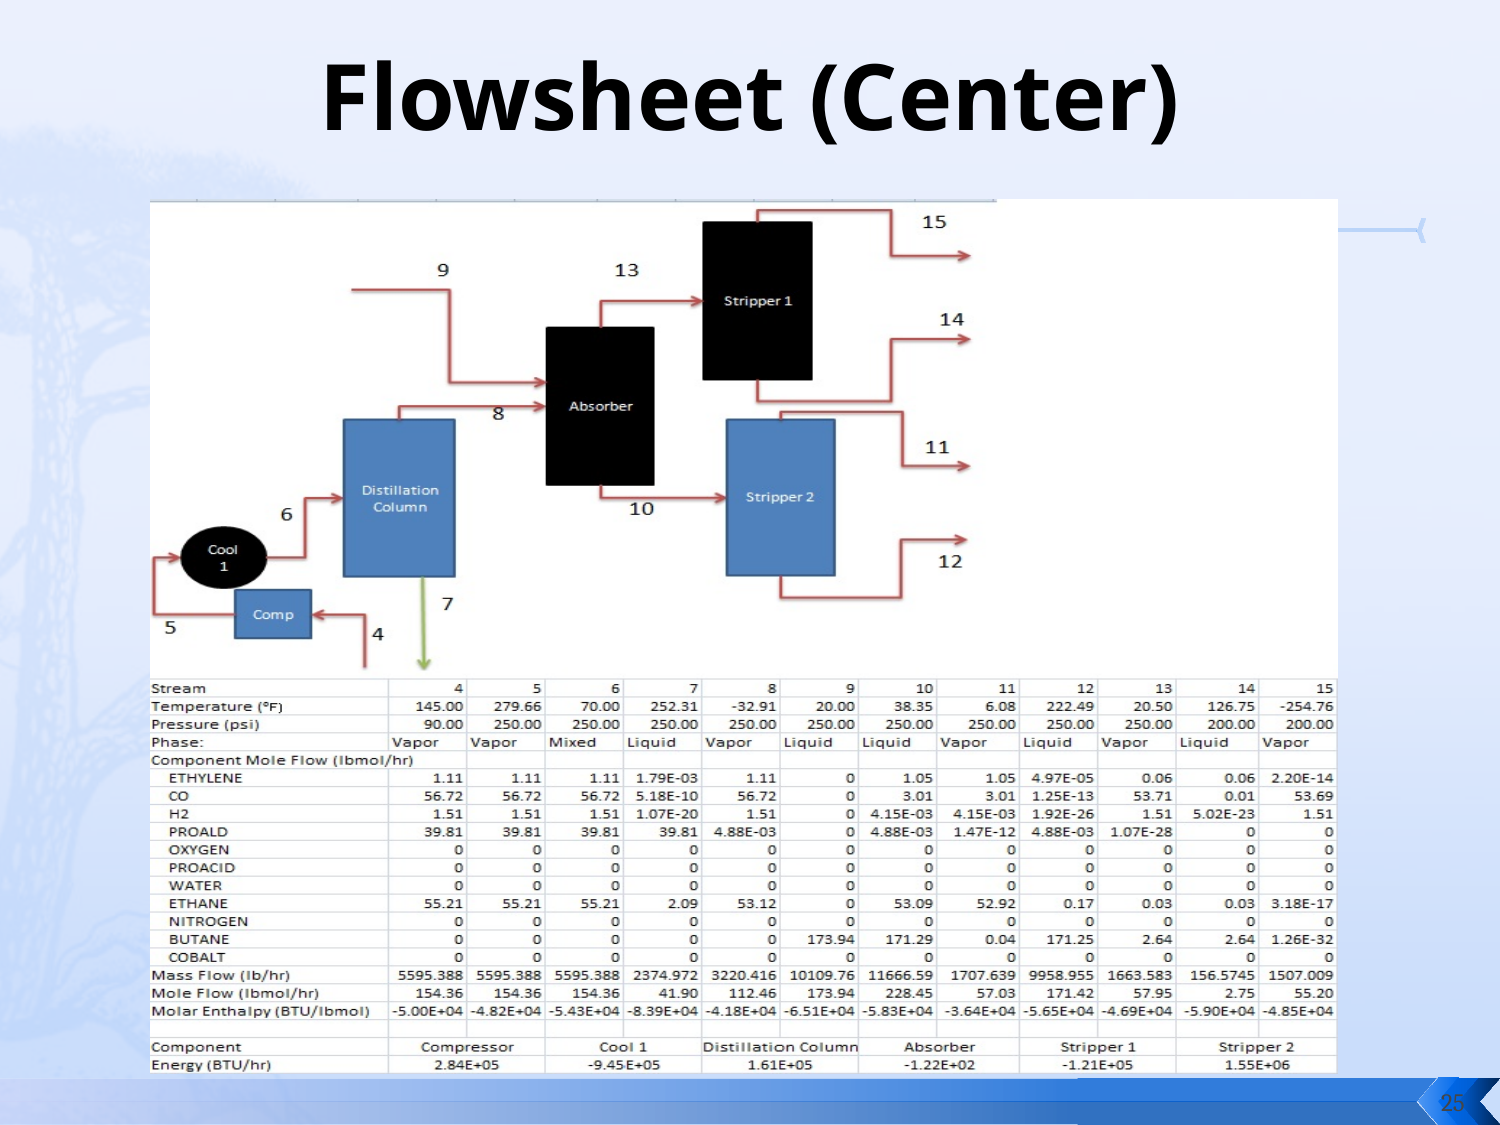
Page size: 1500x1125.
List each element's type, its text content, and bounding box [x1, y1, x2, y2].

slide_number 25 [1406, 1077, 1500, 1125]
picture [149, 199, 1338, 1074]
title Flowsheet (Center) [75, 0, 1425, 188]
